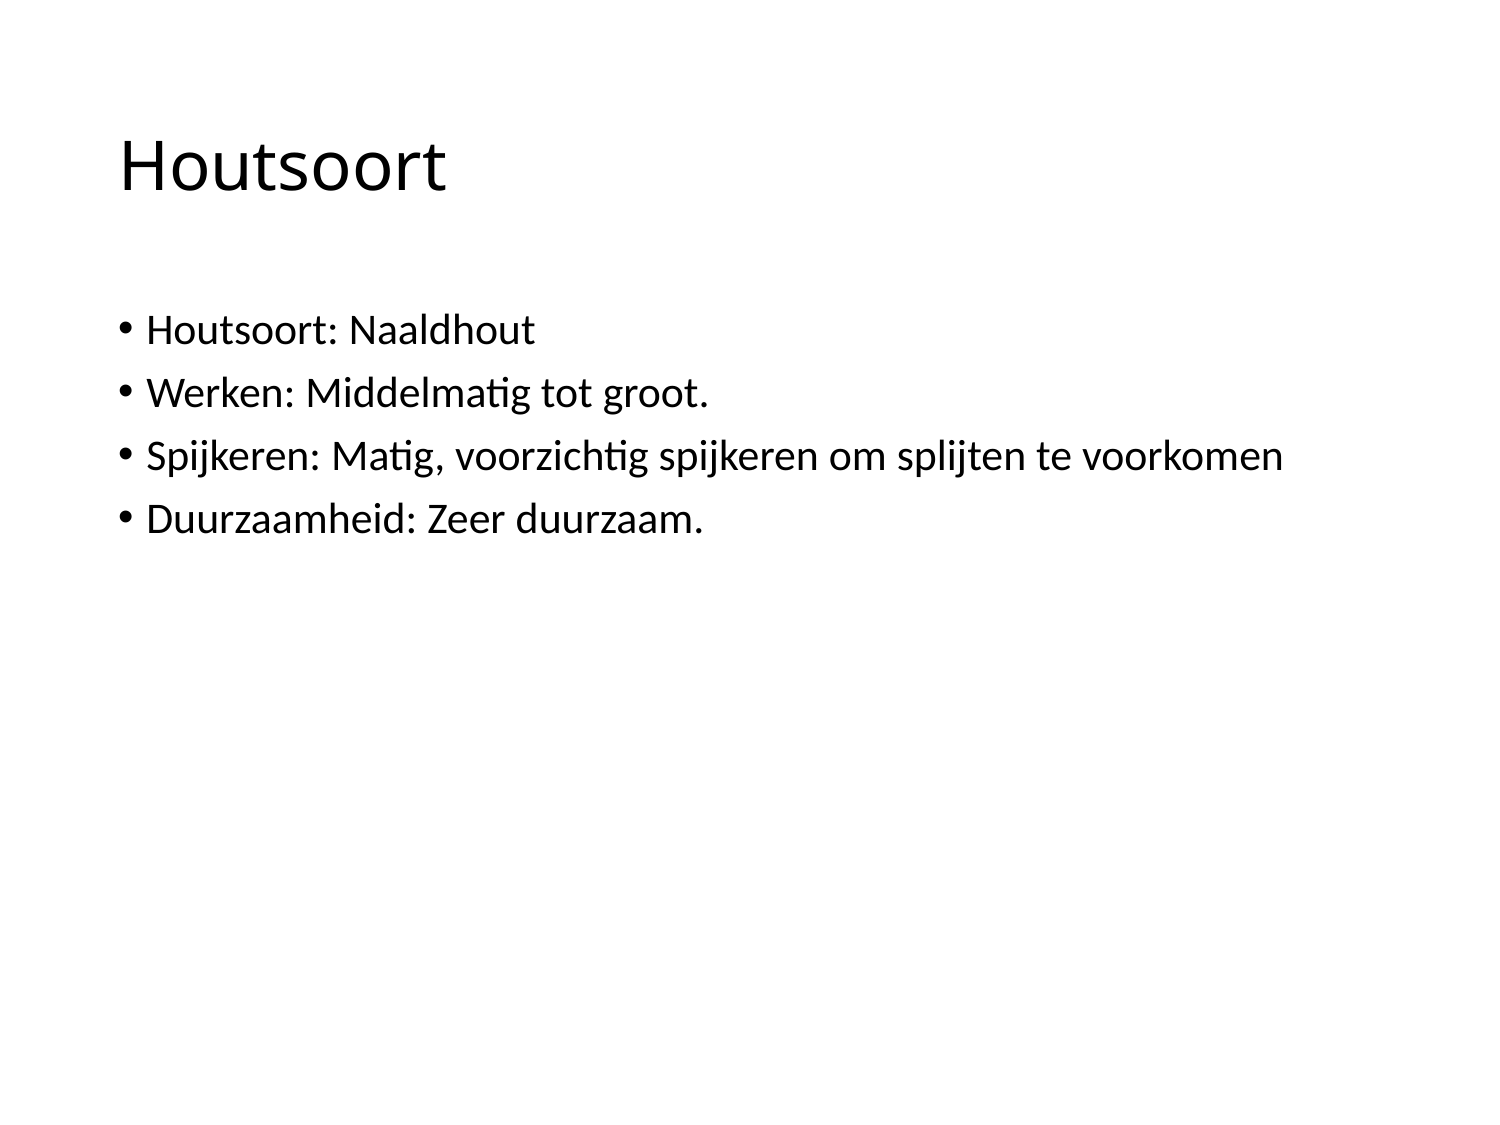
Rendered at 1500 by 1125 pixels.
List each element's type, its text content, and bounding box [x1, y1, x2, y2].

title Houtsoort [103, 59, 1397, 278]
list Houtsoort: Naaldhout Werken: Middelmatig tot groot. Spijkeren: Matig, voorzichtig spijkeren om splijten te voorkomen Duurzaamheid: Zeer duurzaam. [103, 299, 1397, 1014]
